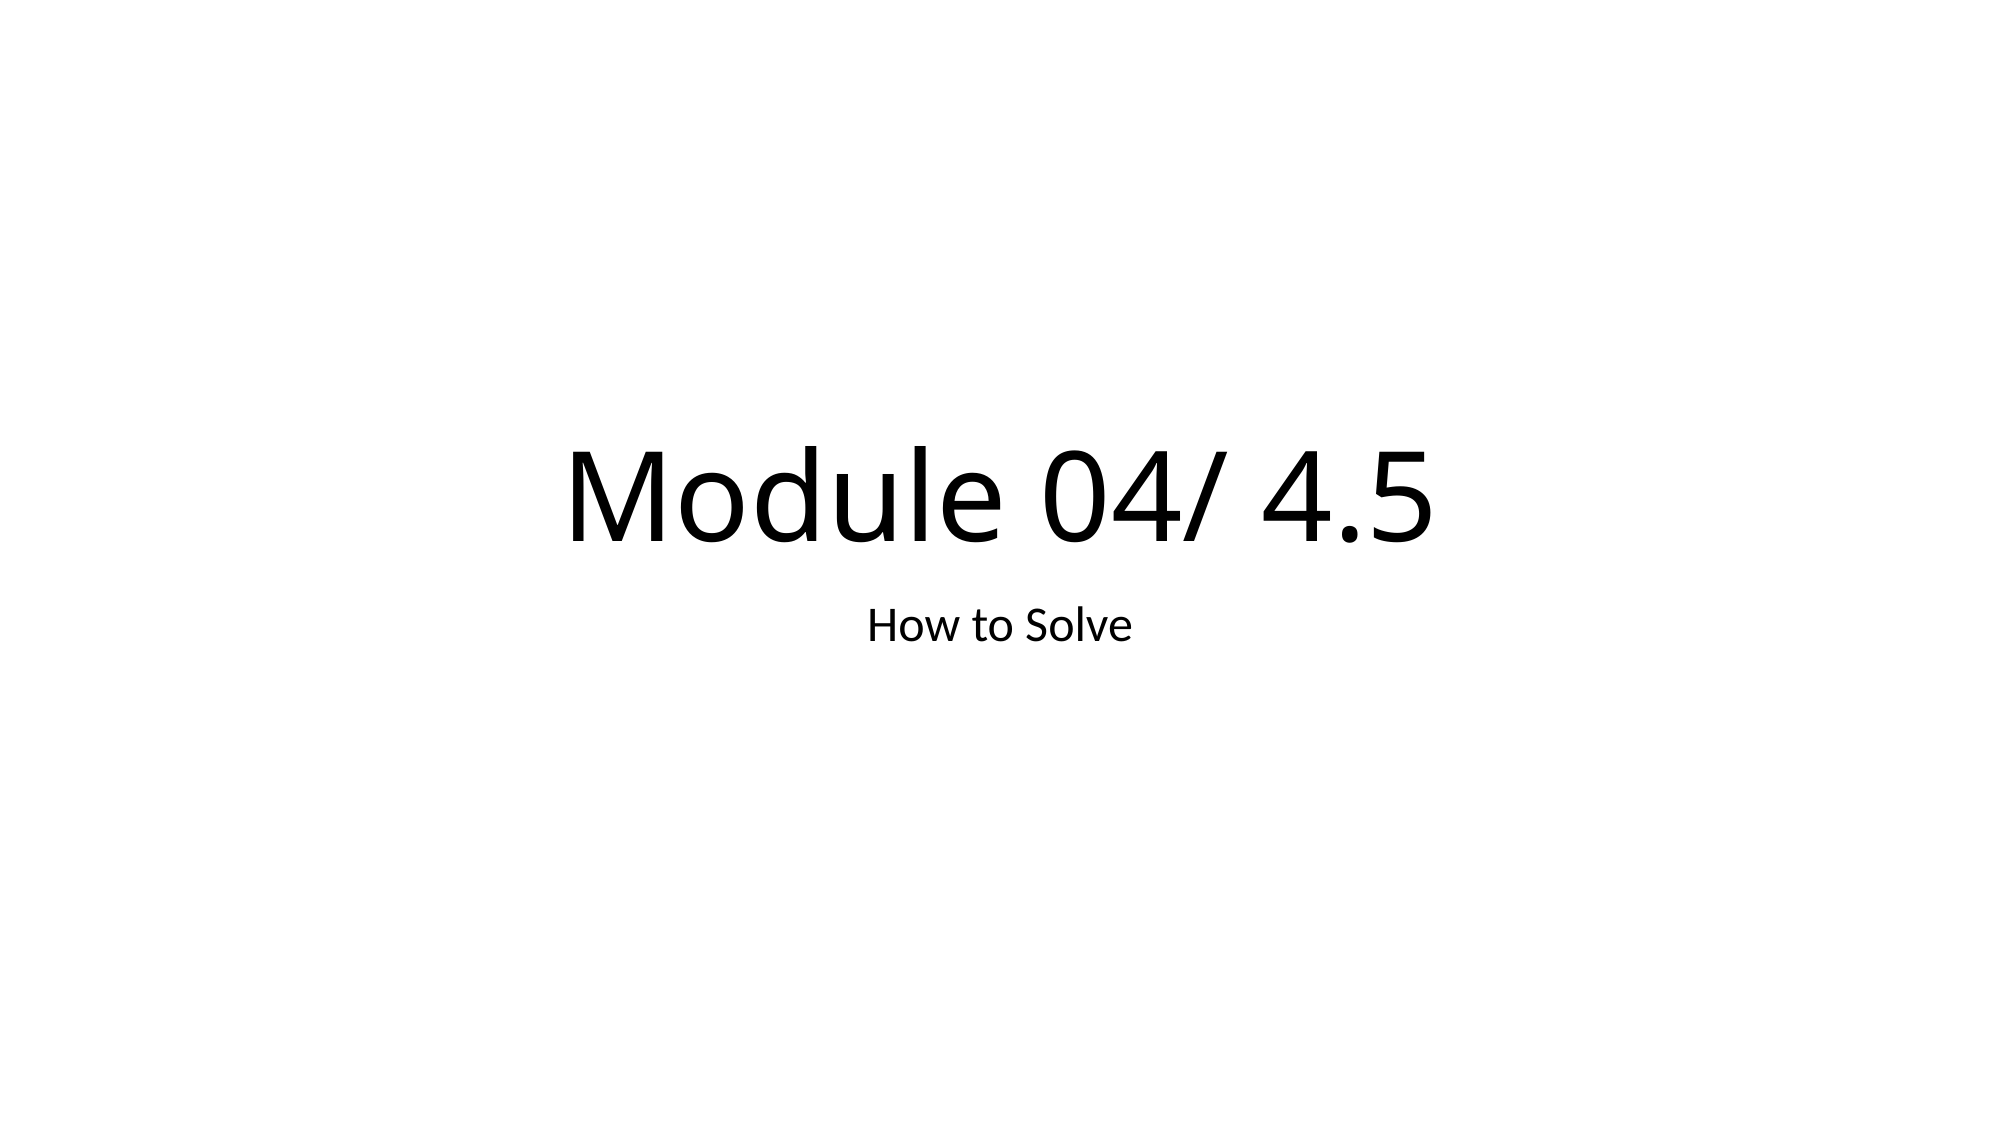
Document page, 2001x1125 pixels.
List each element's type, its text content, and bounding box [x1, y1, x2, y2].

subtitle How to Solve [249, 590, 1750, 863]
title Module 04/ 4.5 [249, 184, 1750, 576]
